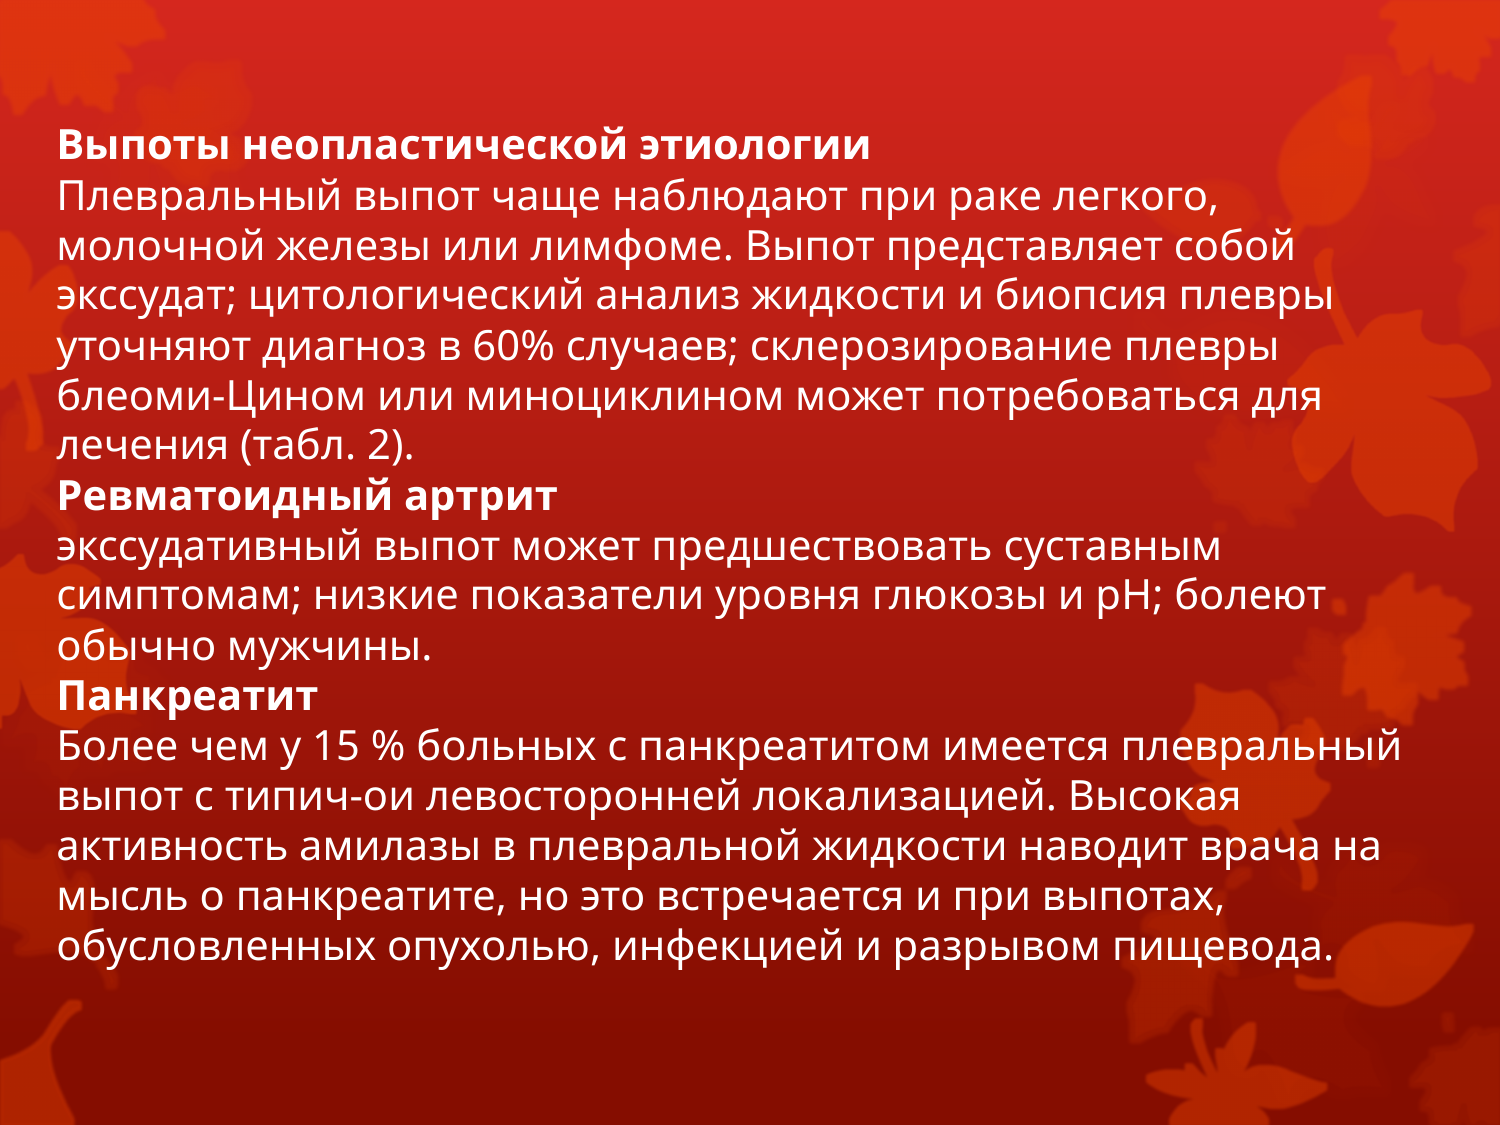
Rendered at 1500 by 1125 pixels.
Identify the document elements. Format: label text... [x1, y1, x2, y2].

title Выпоты неопластической этиологии Плевральный выпот чаще наблюдают при раке легкого, молочной железы или лимфоме. Выпот представляет собой экссудат; цитологический анализ жидкости и биопсия плевры уточняют диагноз в 60% случаев; склерозирование плевры блеоми-Цином или миноциклином может потребоваться для лечения (табл. 2). Ревматоидный артрит экссудативный выпот может предшествовать суставным симптомам; низкие показатели уровня глюкозы и рН; болеют обычно мужчины. Панкреатит Более чем у 15 % больных с панкреатитом имеется плевральный выпот с типич-ои левосторонней локализацией. Высокая активность амилазы в плевральной жидкости наводит врача на мысль о панкреатите, но это встречается и при выпотах, обусловленных опухолью, инфекцией и разрывом пищевода. [41, 54, 1436, 1083]
